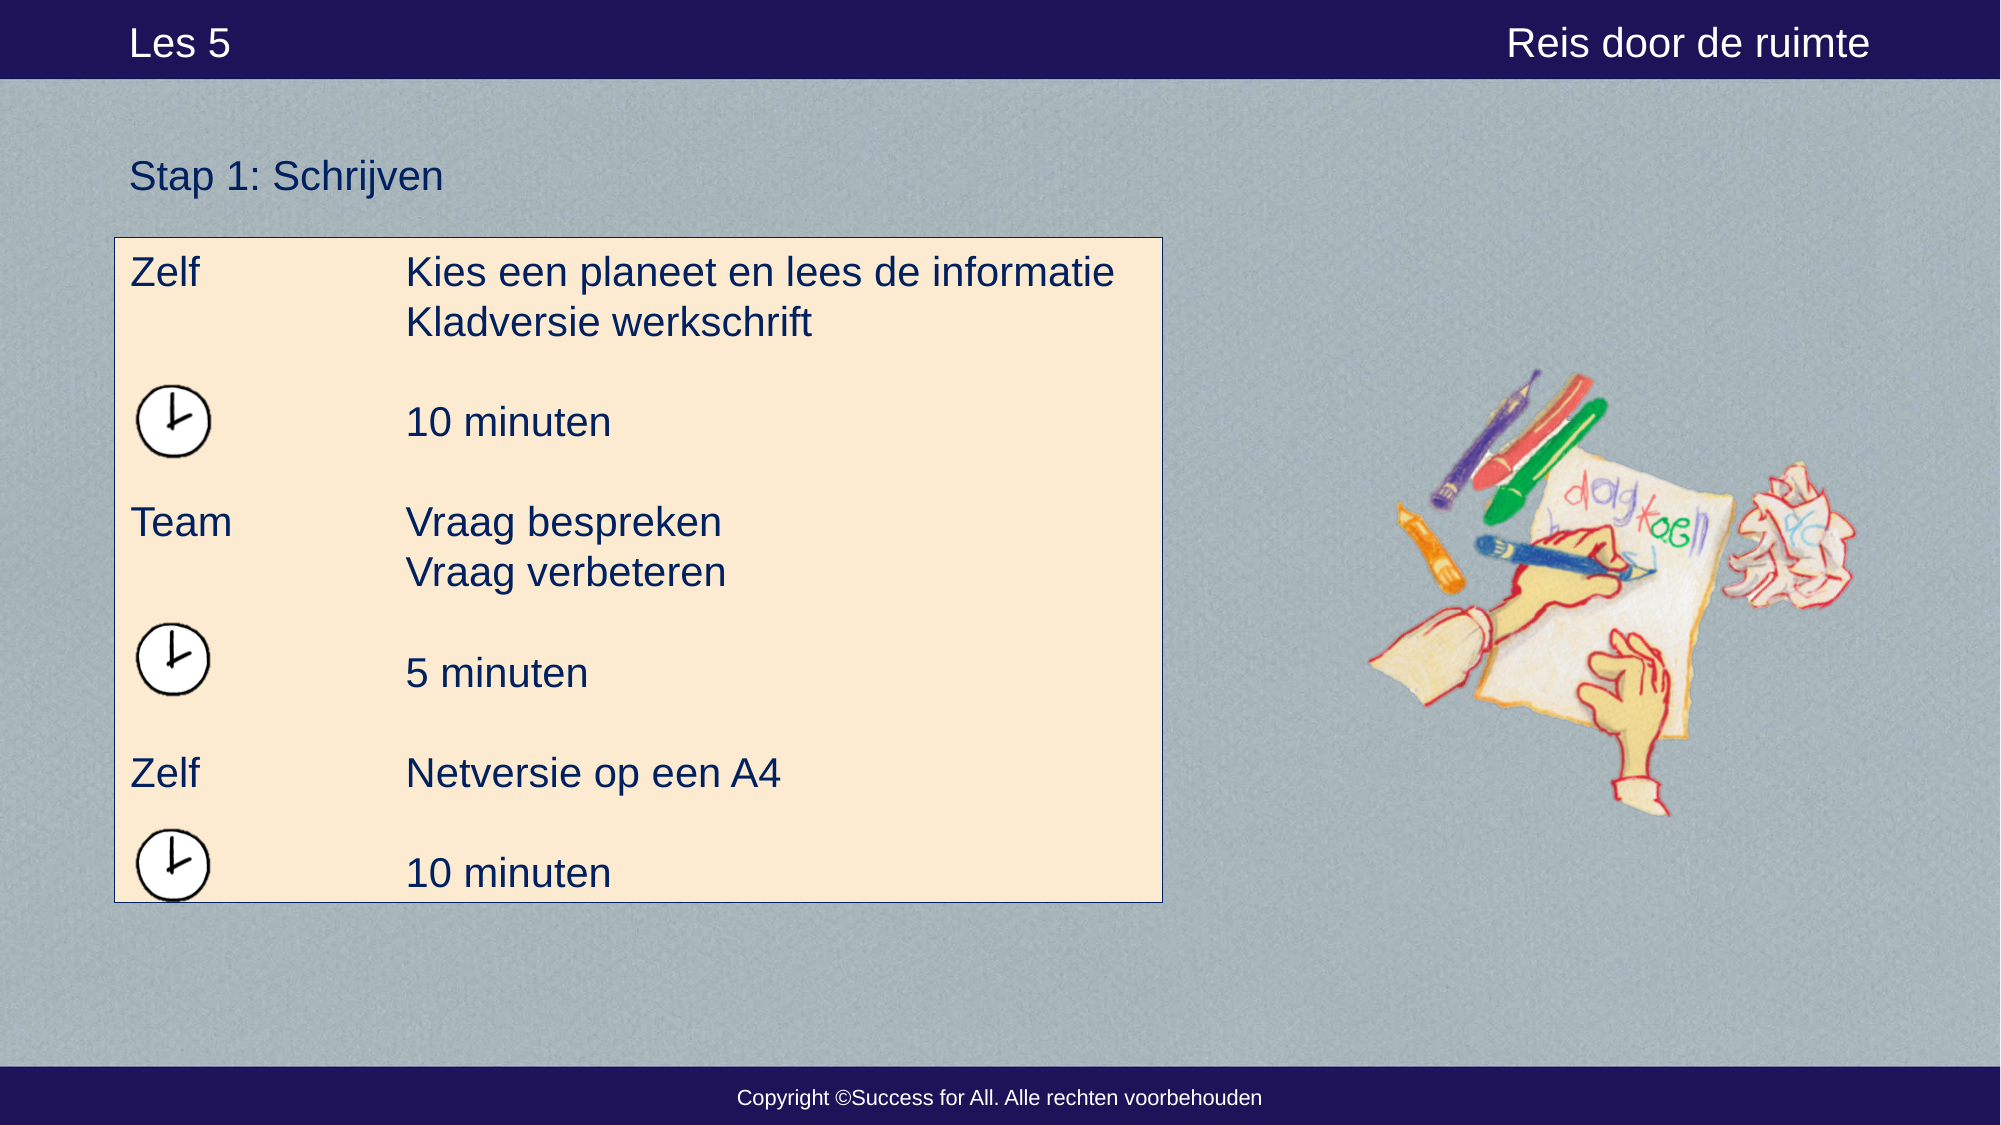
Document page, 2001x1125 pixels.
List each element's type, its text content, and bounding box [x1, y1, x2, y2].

text_box Copyright ©Success for All. Alle rechten voorbehouden [0, 1076, 2000, 1125]
text_box Zelf Kies een planeet en lees de informatie Kladversie werkschrift 10 minuten Team Vraag bespreken Vraag verbeteren 5 minuten Zelf Netversie op een A4 10 minuten [114, 237, 1163, 903]
text_box Les 5 [114, 8, 354, 73]
text_box Stap 1: Schrijven [114, 141, 907, 207]
picture [0, 0, 2001, 1125]
text_box Reis door de ruimte [999, 8, 1886, 73]
